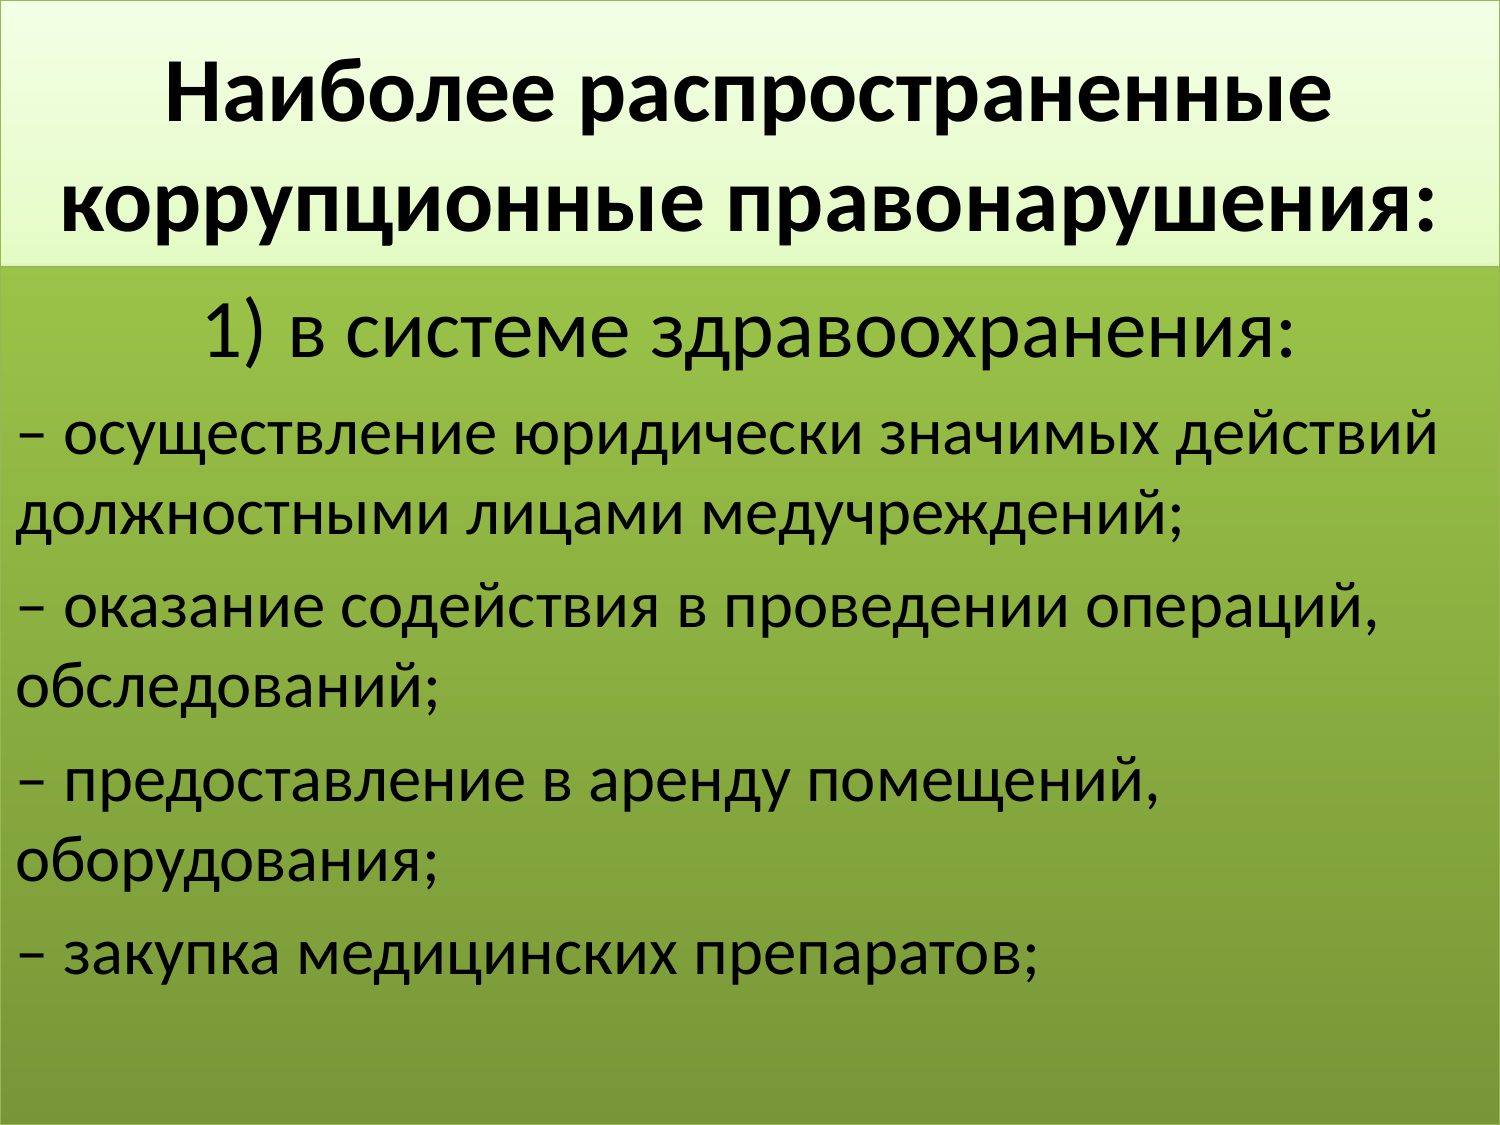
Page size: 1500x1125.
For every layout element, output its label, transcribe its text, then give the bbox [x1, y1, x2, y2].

subtitle 1) в системе здравоохранения: – осуществление юридически значимых действий должностными лицами медучреждений; – оказание содействия в проведении операций, обследований; – предоставление в аренду помещений, оборудования; – закупка медицинских препаратов; [0, 266, 1500, 1125]
title Наиболее распространенные коррупционные правонарушения: [0, 0, 1500, 266]
